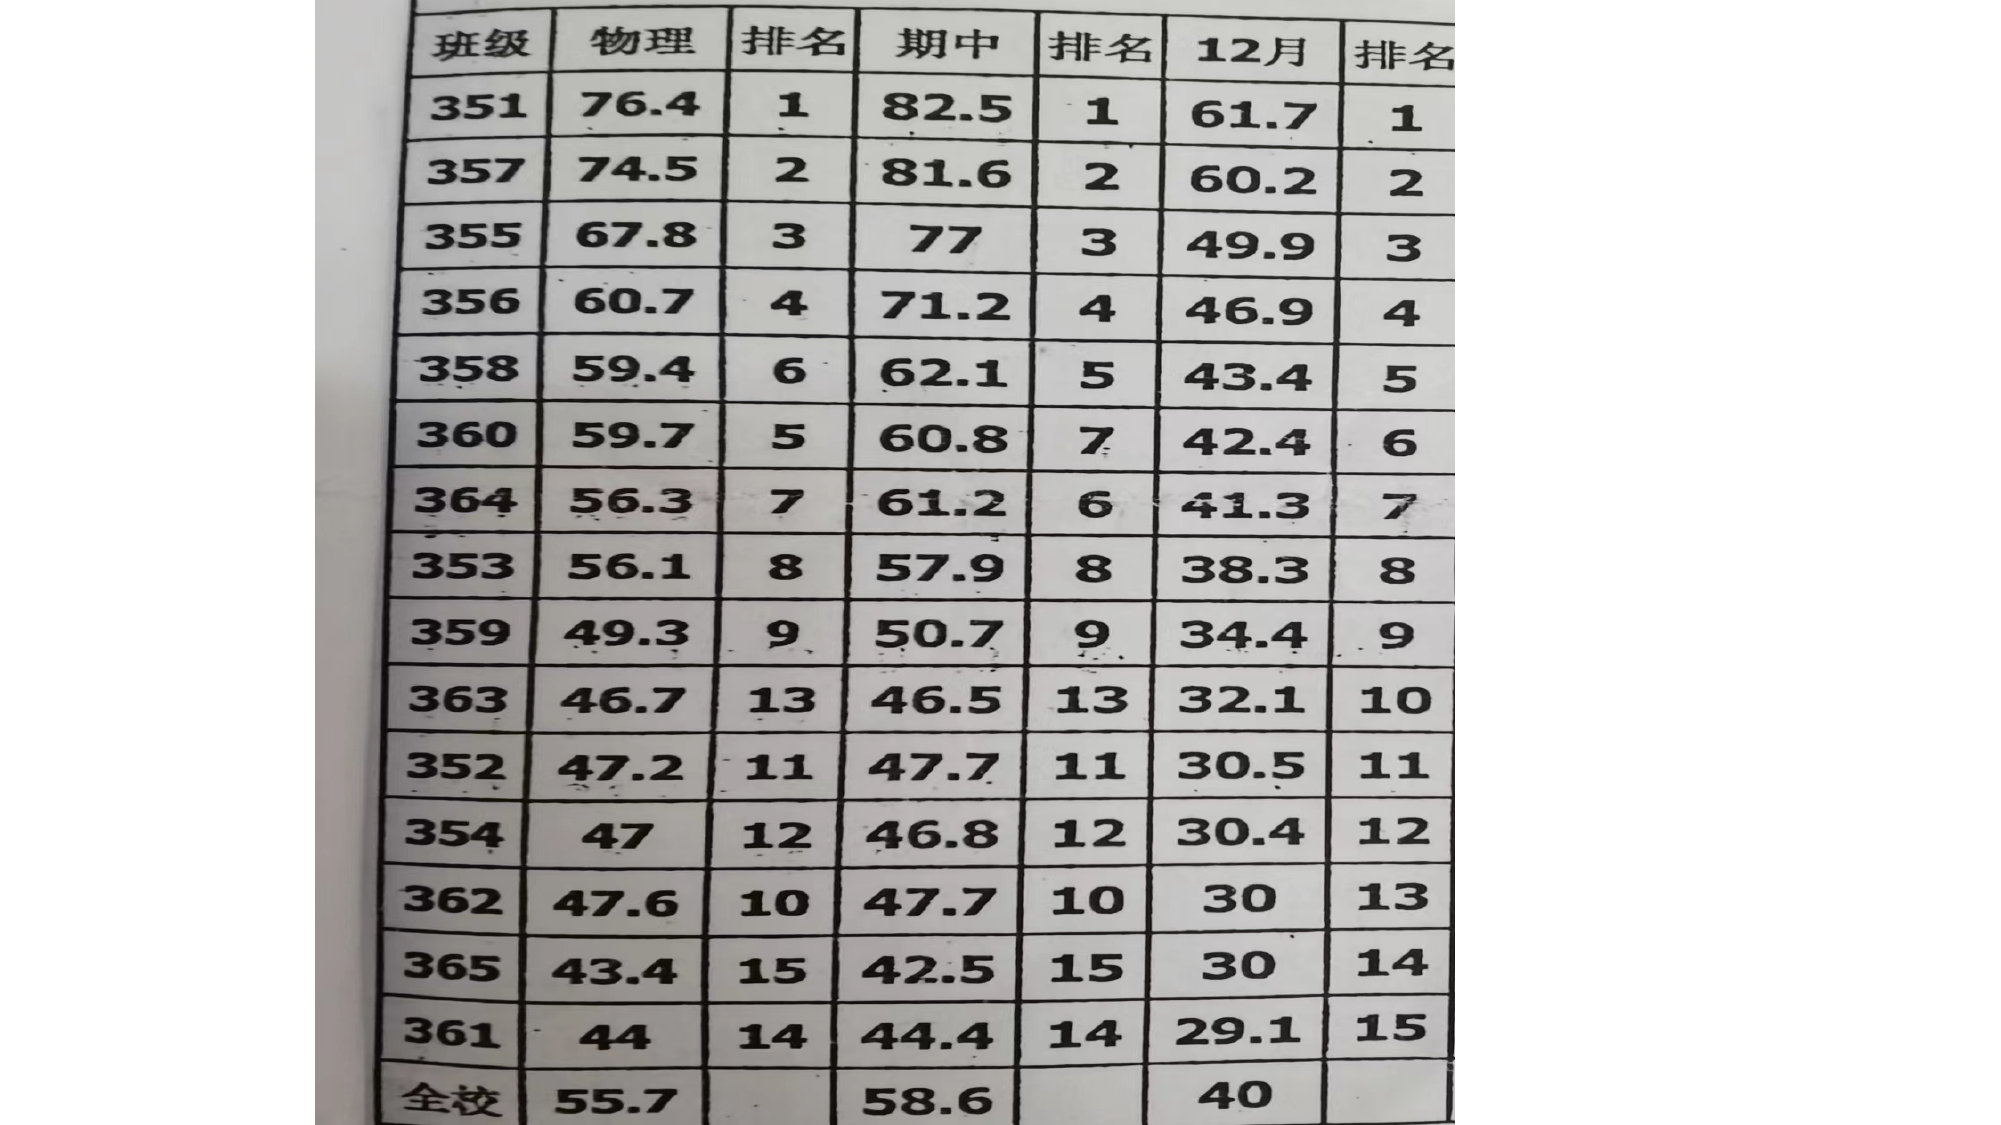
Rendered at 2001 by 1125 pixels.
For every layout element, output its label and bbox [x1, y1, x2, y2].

picture [314, 0, 1455, 1125]
